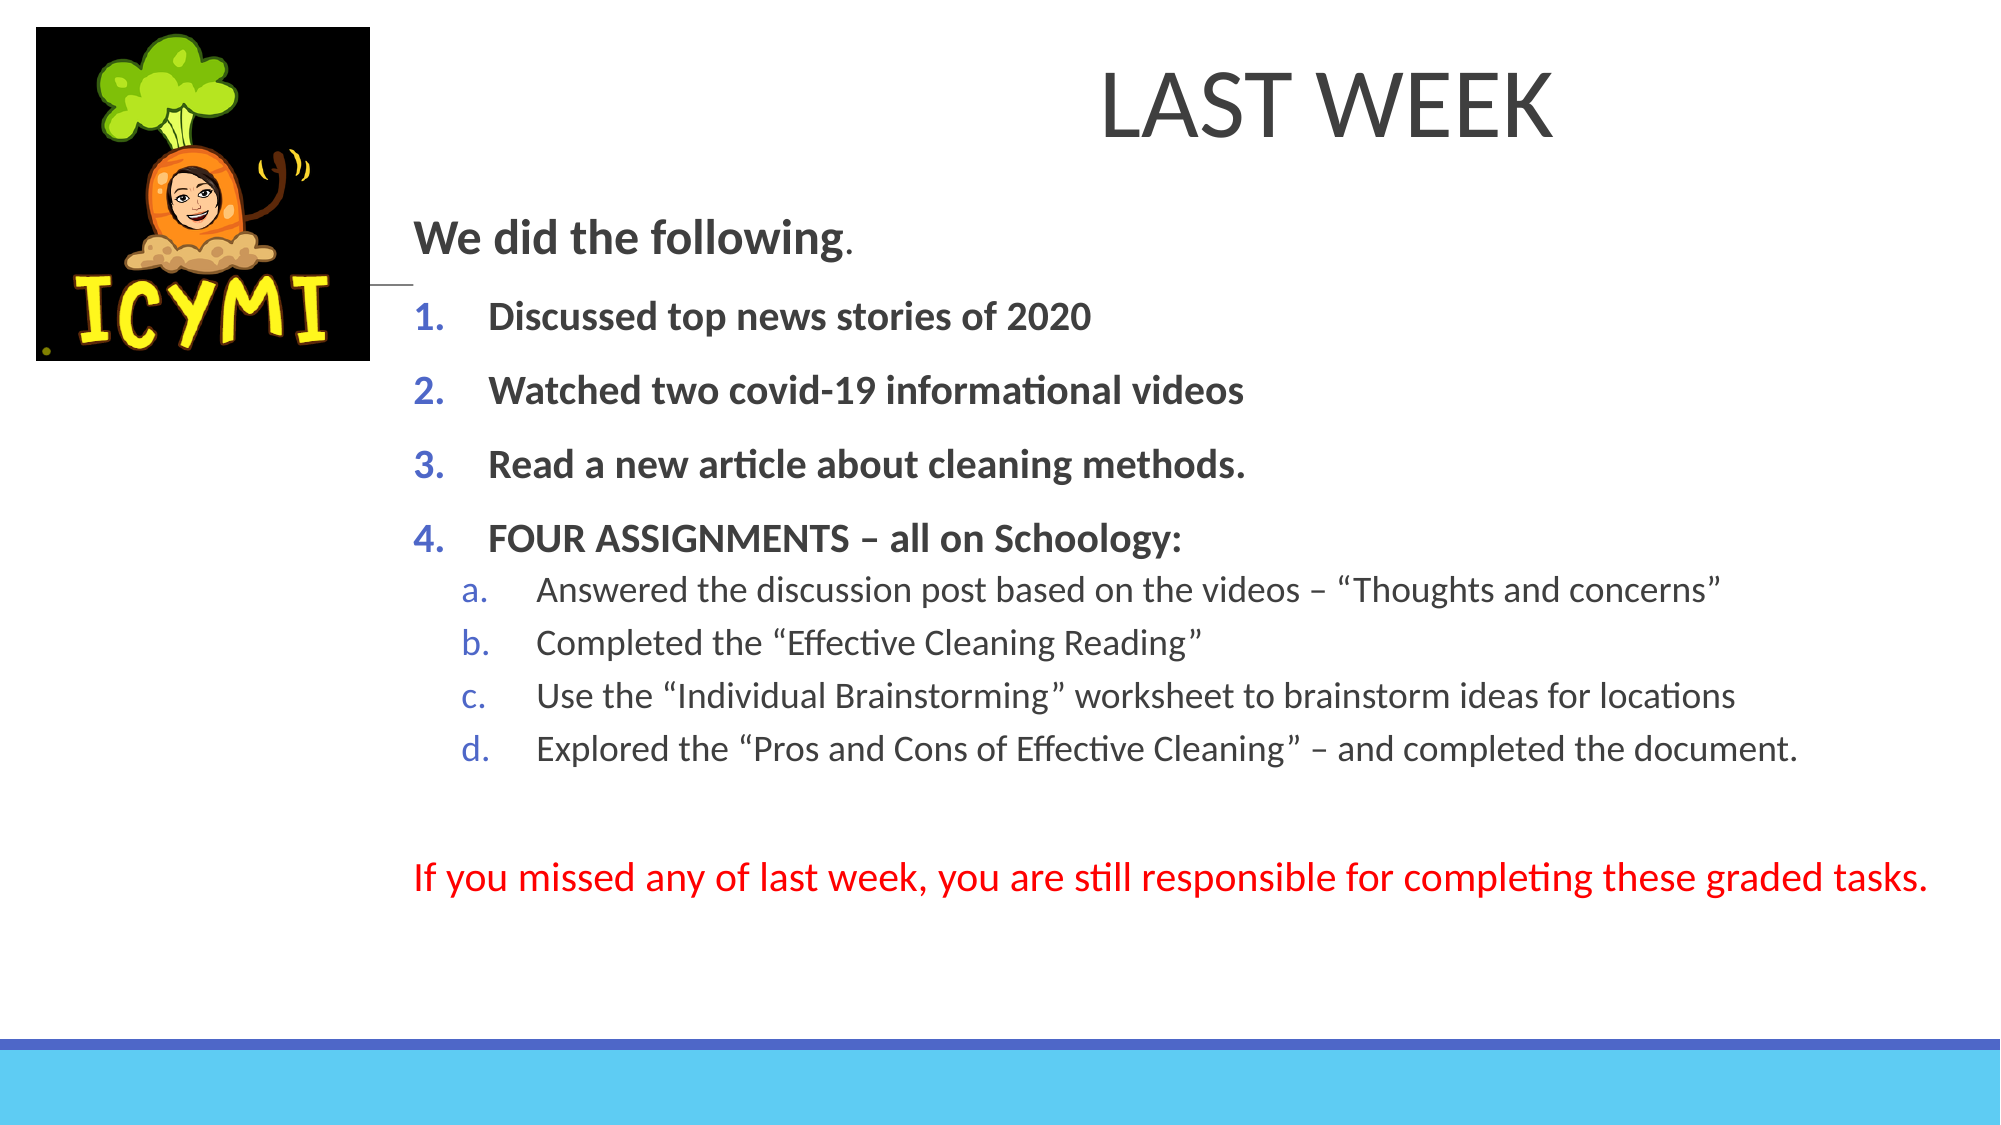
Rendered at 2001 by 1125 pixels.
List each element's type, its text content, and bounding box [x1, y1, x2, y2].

title LAST WEEK [835, 40, 1818, 166]
picture [35, 27, 370, 362]
list We did the following. Discussed top news stories of 2020 Watched two covid-19 informational videos Read a new article about cleaning methods. FOUR ASSIGNMENTS – all on Schoology: Answered the discussion post based on the videos – “Thoughts and concerns” Completed the “Effective Cleaning Reading” Use the “Individual Brainstorming” worksheet to brainstorm ideas for locations Explored the “Pros and Cons of Effective Cleaning” – and completed the document. If you missed any of last week, you are still responsible for completing these graded tasks. [413, 203, 1933, 928]
